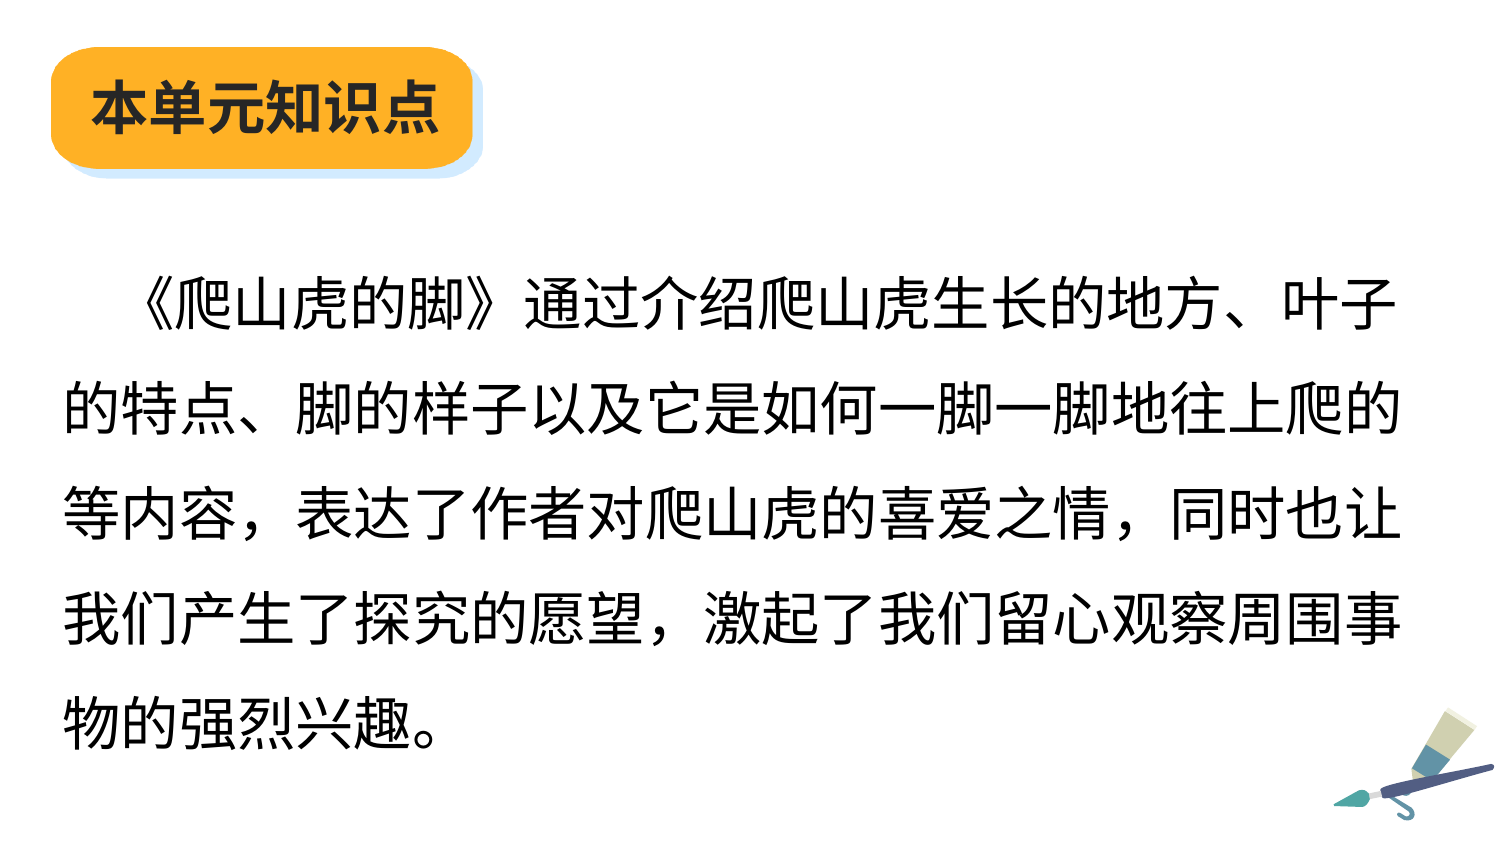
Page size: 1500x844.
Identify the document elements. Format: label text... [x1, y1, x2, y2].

text_box 《爬山虎的脚》通过介绍爬山虎生长的地方、叶子的特点、脚的样子以及它是如何一脚一脚地往上爬的等内容，表达了作者对爬山虎的喜爱之情，同时也让我们产生了探究的愿望，激起了我们留心观察周围事物的强烈兴趣。 [51, 226, 1468, 763]
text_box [1358, 708, 1481, 844]
picture [51, 47, 483, 179]
